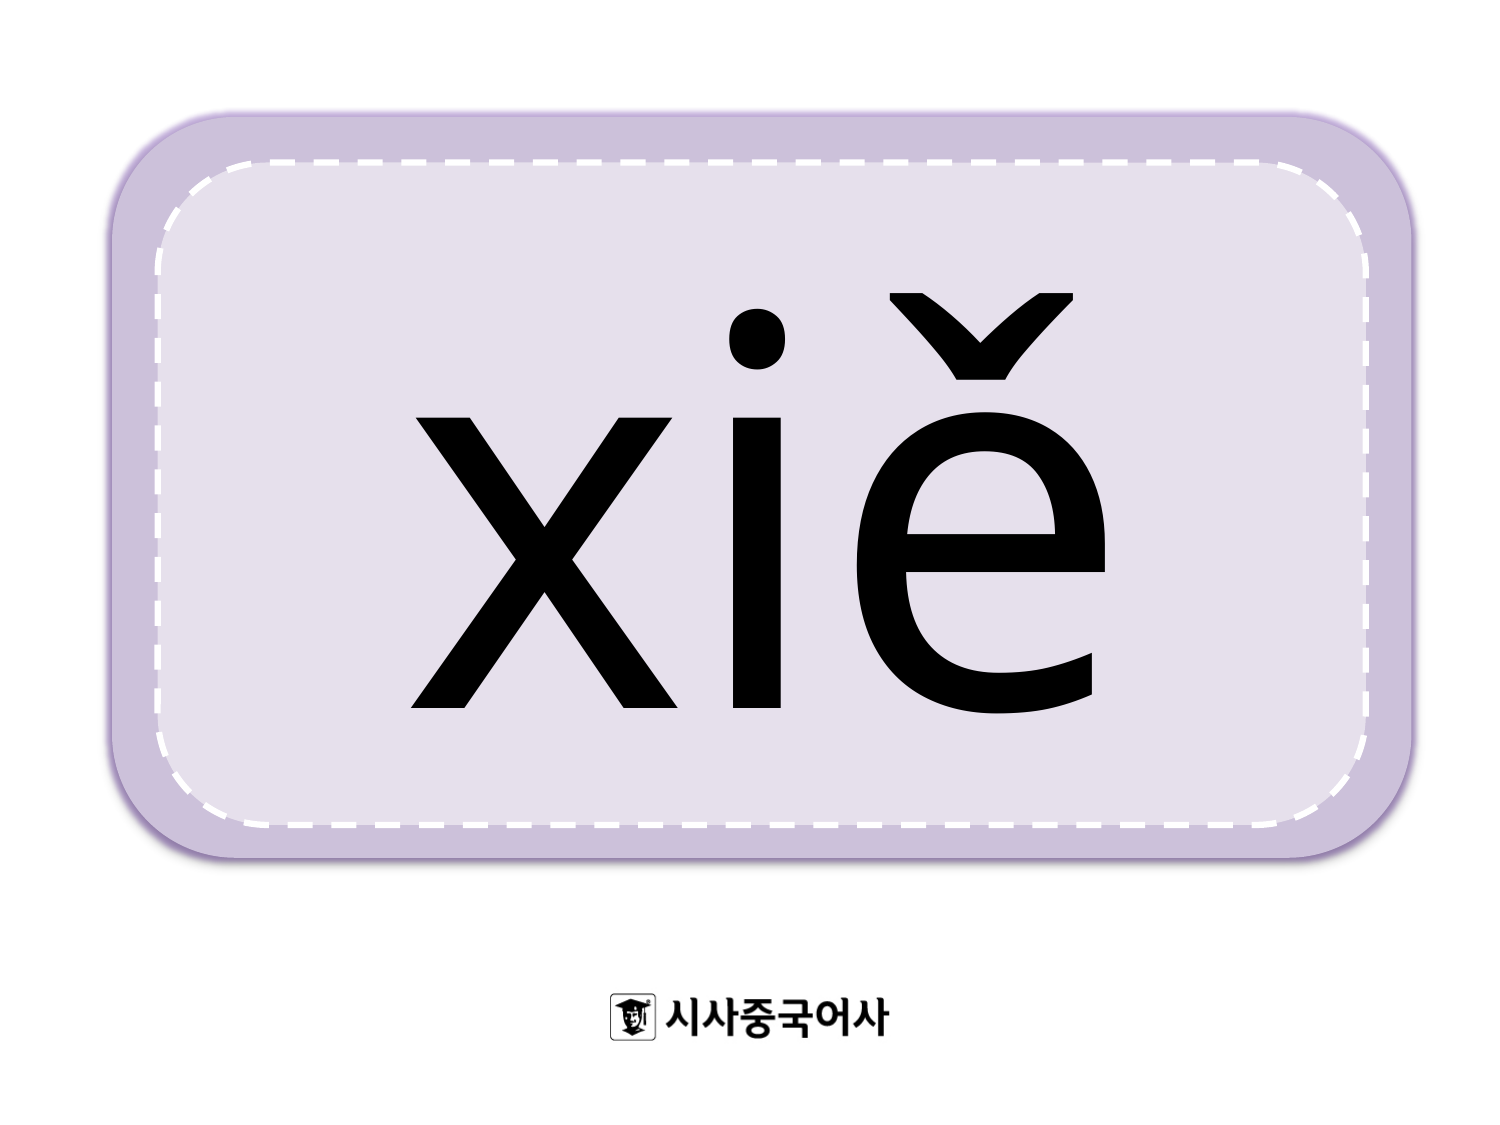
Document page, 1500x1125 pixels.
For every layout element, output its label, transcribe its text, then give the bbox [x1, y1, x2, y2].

picture [602, 987, 898, 1047]
text_box xiě [162, 160, 1371, 824]
